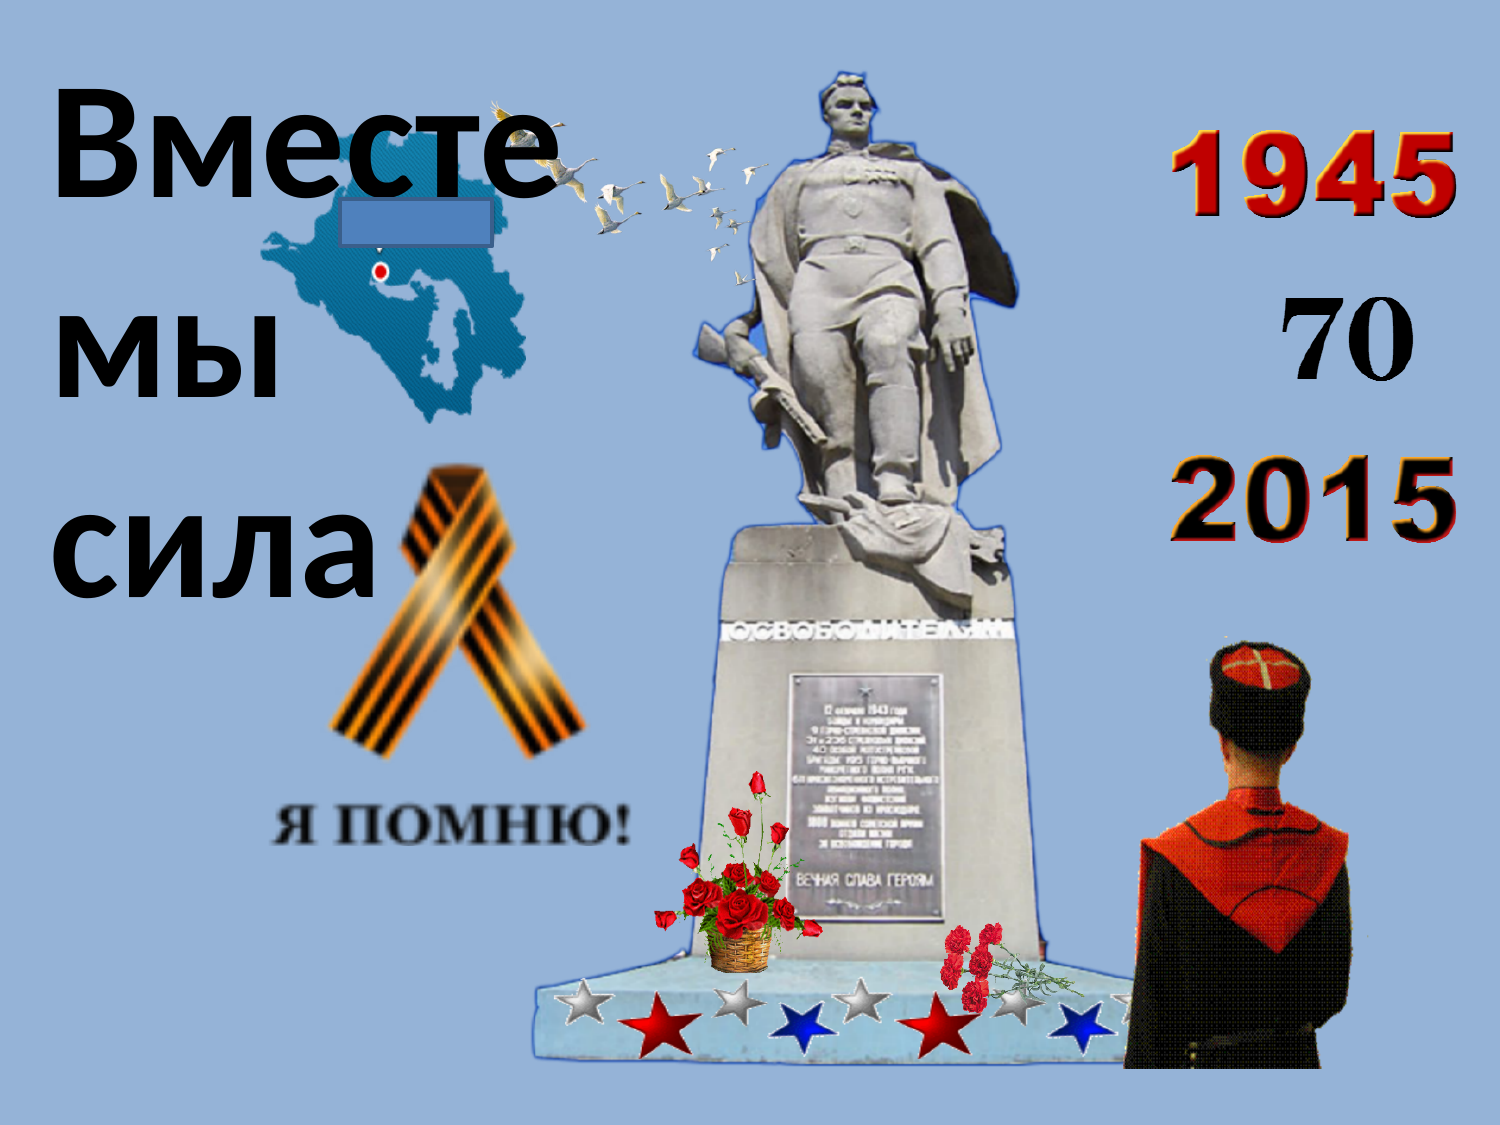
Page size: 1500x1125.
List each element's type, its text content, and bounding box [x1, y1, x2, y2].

text_box Вместе мы сила [35, 23, 692, 638]
picture [243, 46, 1500, 1079]
